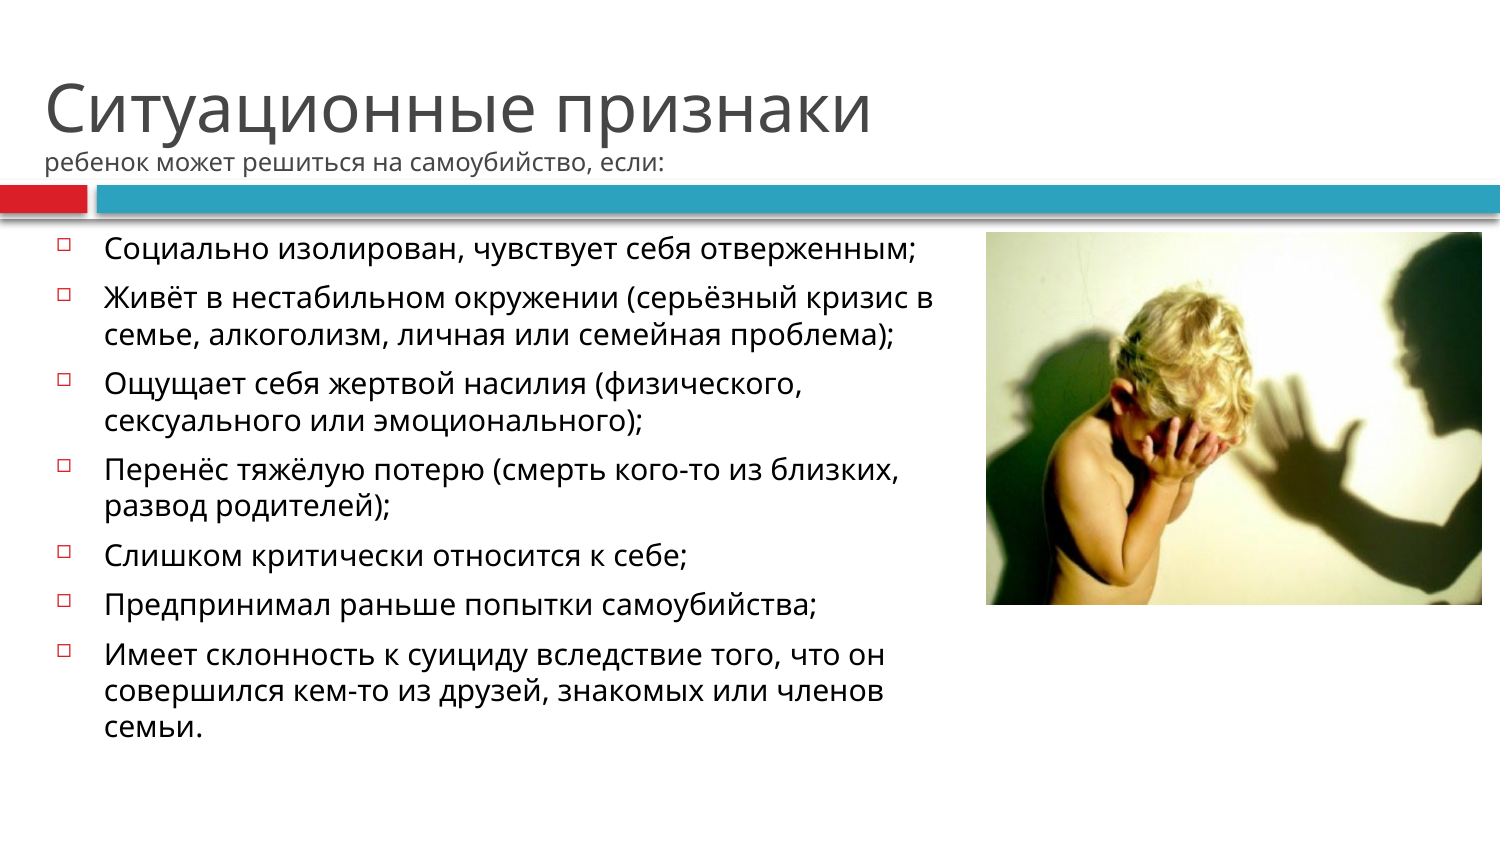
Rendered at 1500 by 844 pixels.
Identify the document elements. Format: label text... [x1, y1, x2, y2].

list Социально изолирован, чувствует себя отверженным; Живёт в нестабильном окружении (серьёзный кризис в семье, алкоголизм, личная или семейная проблема); Ощущает себя жертвой насилия (физического, сексуального или эмоционального); Перенёс тяжёлую потерю (смерть кого-то из близких, развод родителей); Слишком критически относится к себе; Предпринимал раньше попытки самоубийства; Имеет склонность к суициду вследствие того, что он совершился кем-то из друзей, знакомых или членов семьи. [41, 221, 963, 759]
title Ситуационные признаки ребенок может решиться на самоубийство, если: [29, 19, 951, 185]
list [985, 232, 1483, 605]
